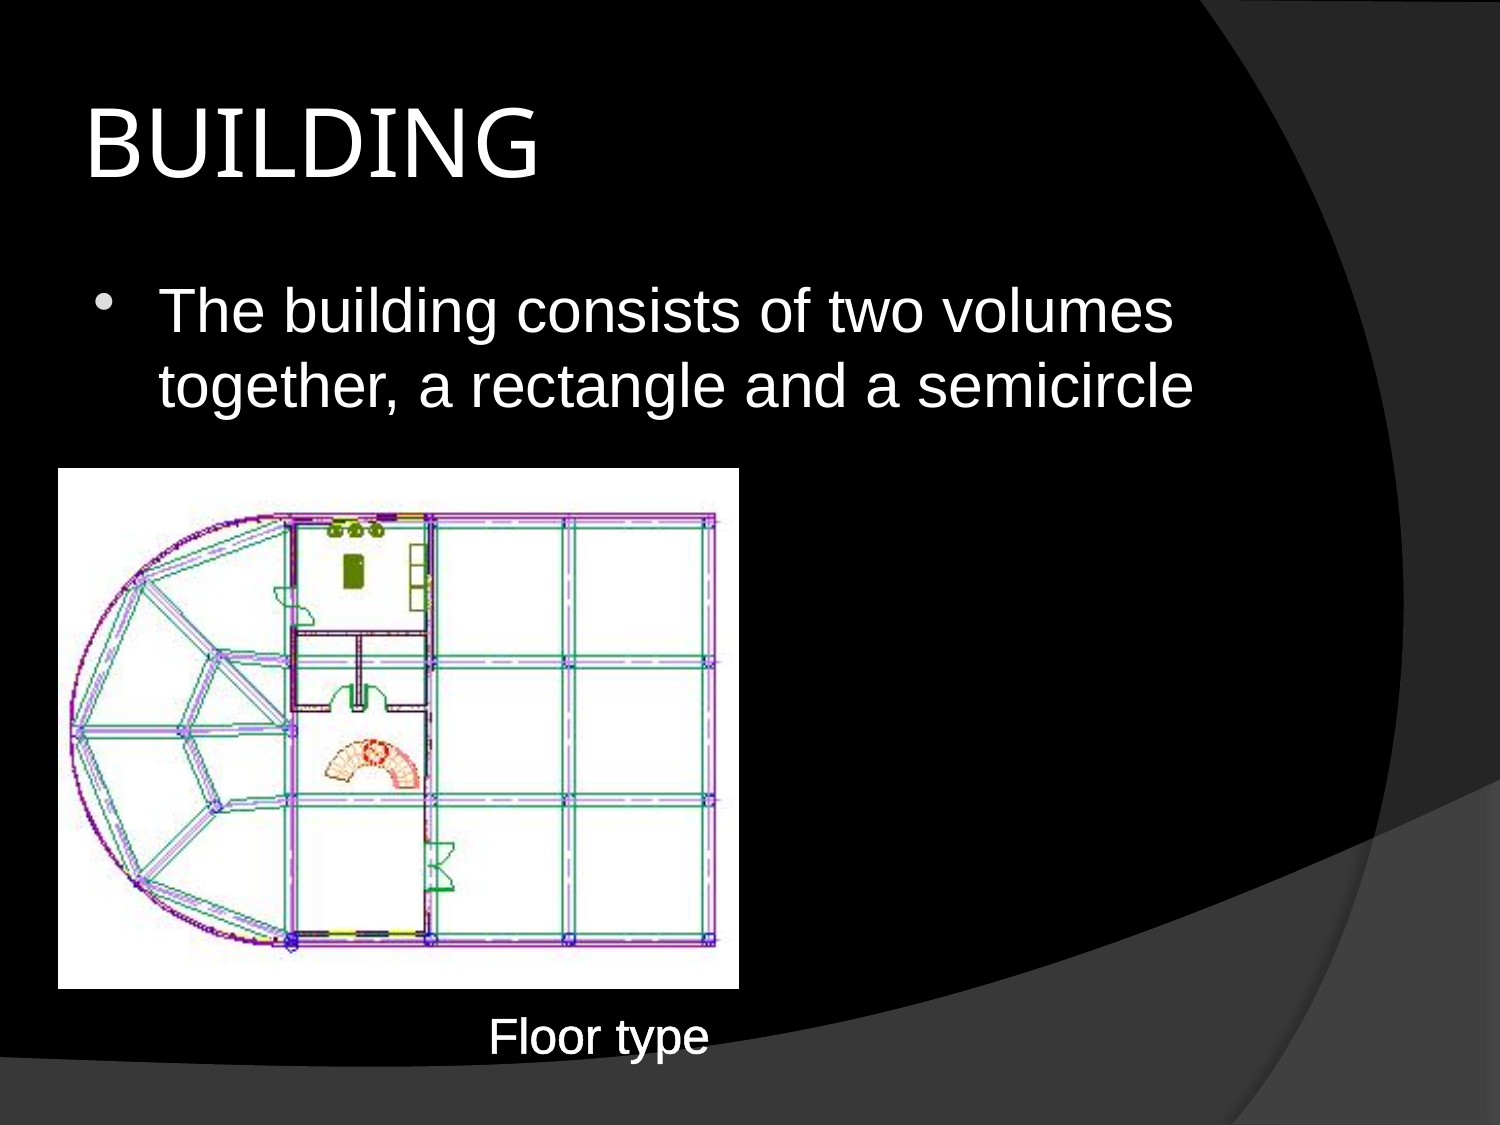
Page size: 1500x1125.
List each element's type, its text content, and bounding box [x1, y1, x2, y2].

list The building consists of two volumes together, a rectangle and a semicircle [75, 262, 1300, 1005]
text_box Floor type [472, 998, 726, 1071]
picture [58, 468, 739, 989]
title BUILDING [75, 45, 1300, 233]
